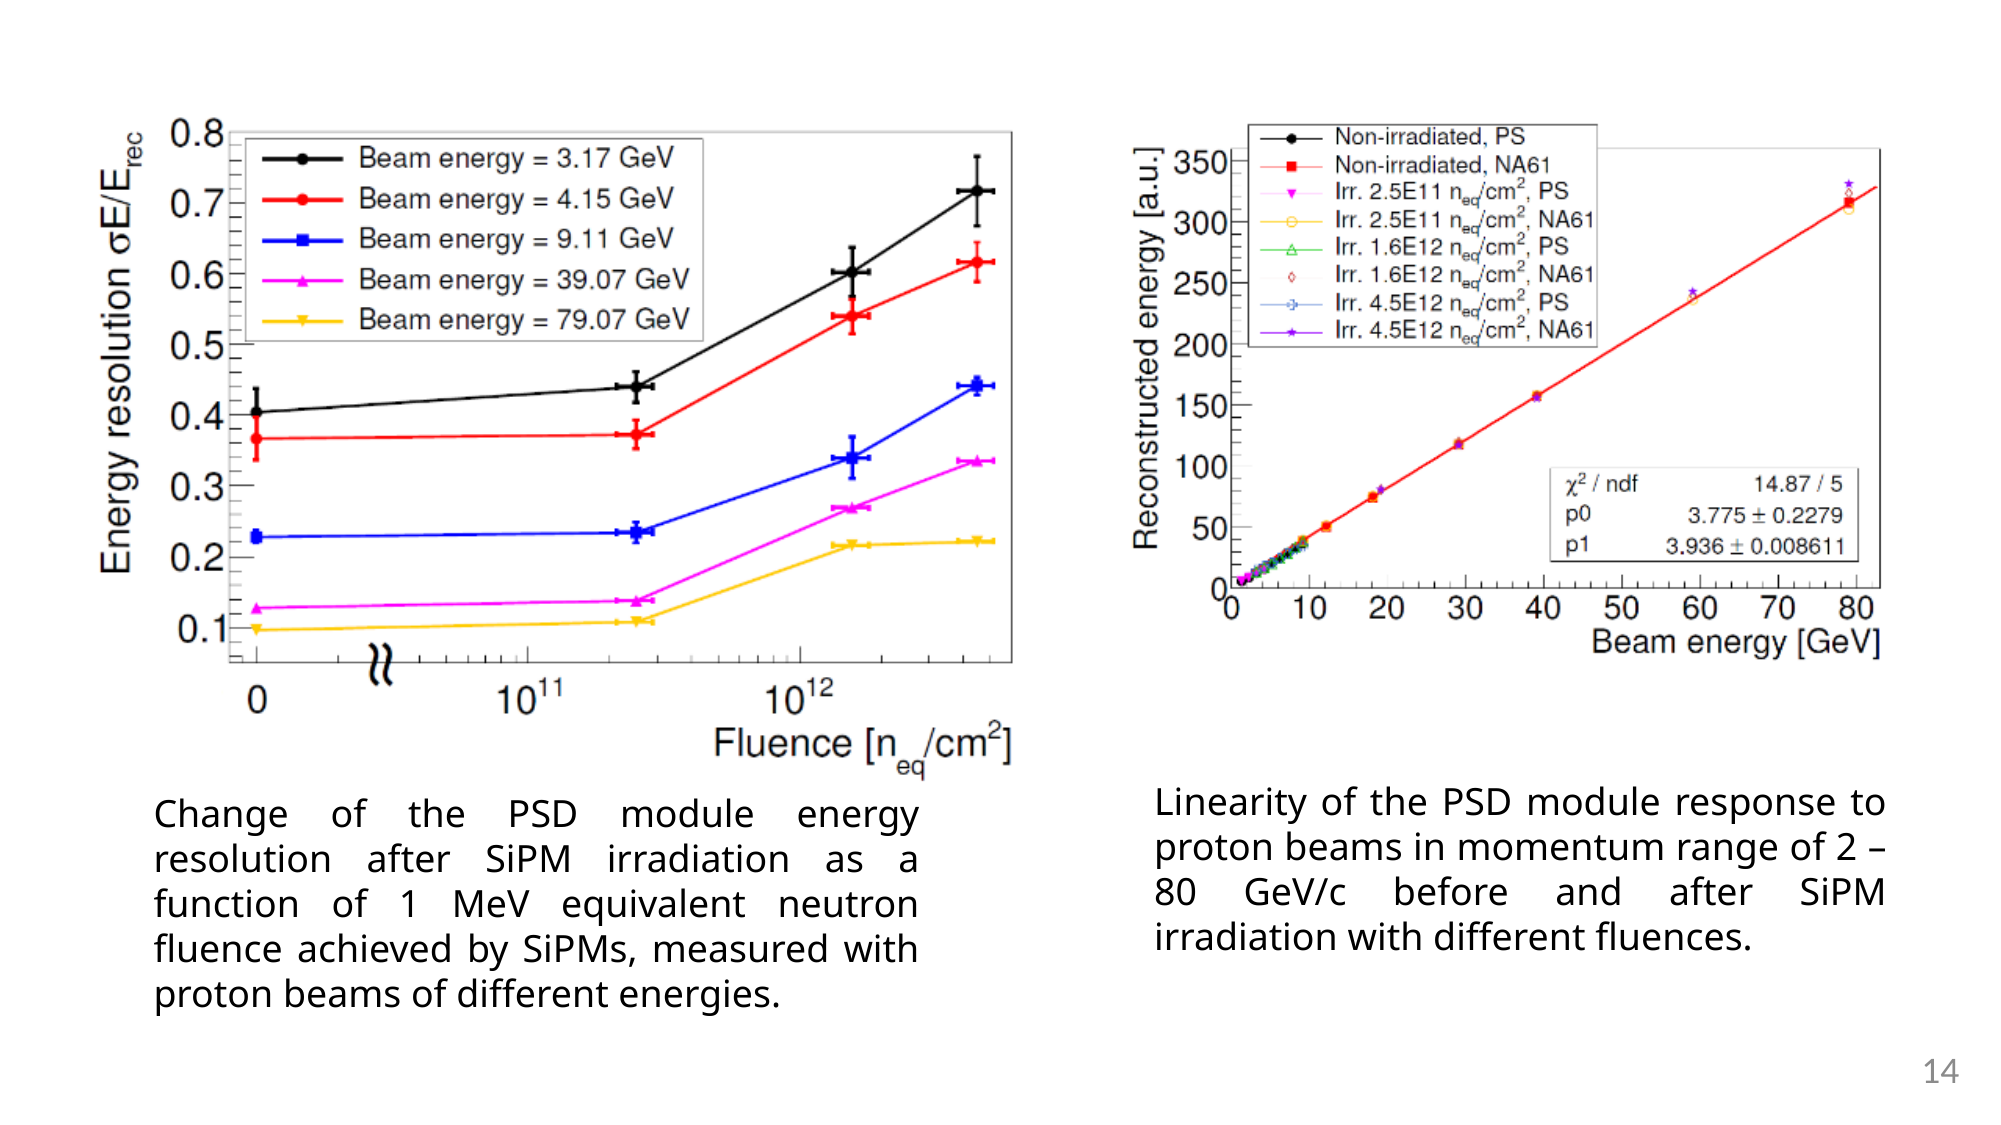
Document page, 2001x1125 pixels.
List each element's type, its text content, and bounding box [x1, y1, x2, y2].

text_box <номер> [1524, 1038, 1975, 1099]
picture [1115, 118, 1903, 672]
text_box Linearity of the PSD module response to proton beams in momentum range of 2 – 80 GeV/c before and after SiPM irradiation with different fluences. [1139, 770, 1902, 966]
picture [76, 99, 1042, 789]
text_box Change of the PSD module energy resolution after SiPM irradiation as a function of 1 MeV equivalent neutron fluence achieved by SiPMs, measured with proton beams of different energies. [138, 796, 935, 1023]
